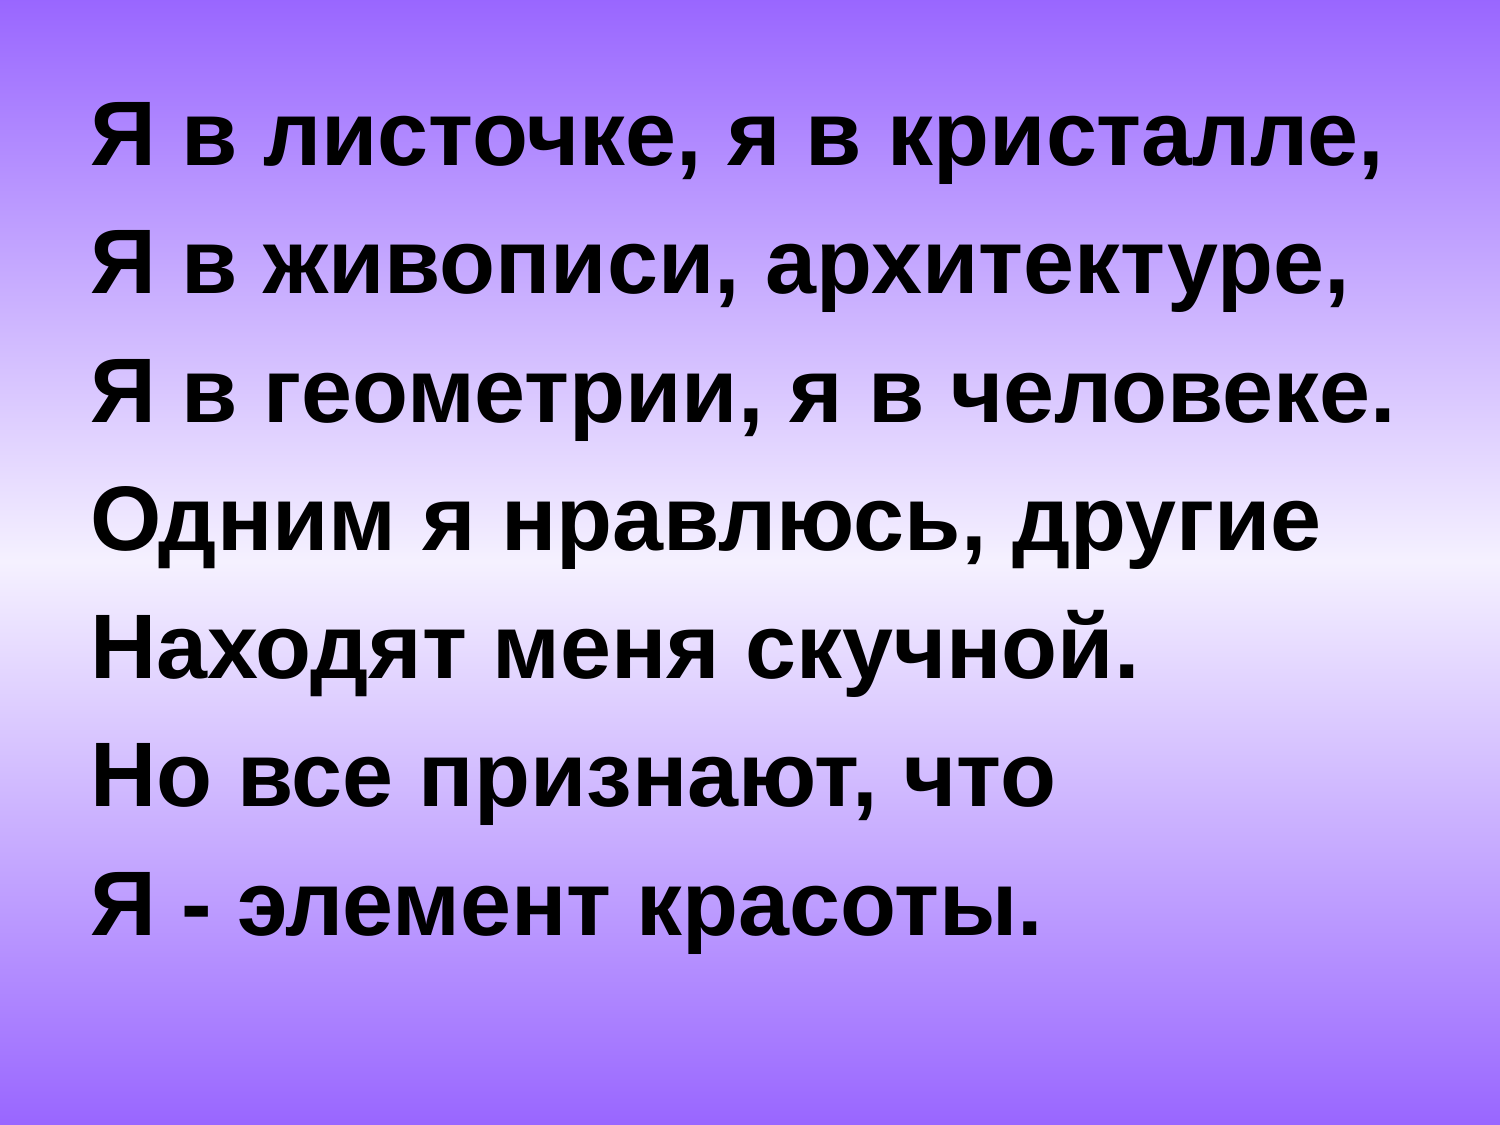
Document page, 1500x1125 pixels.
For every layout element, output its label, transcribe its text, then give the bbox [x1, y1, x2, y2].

list Я в листочке, я в кристалле, Я в живописи, архитектуре, Я в геометрии, я в человеке. Одним я нравлюсь, другие Находят меня скучной. Но все признают, что Я - элемент красоты. [74, 66, 1426, 1006]
